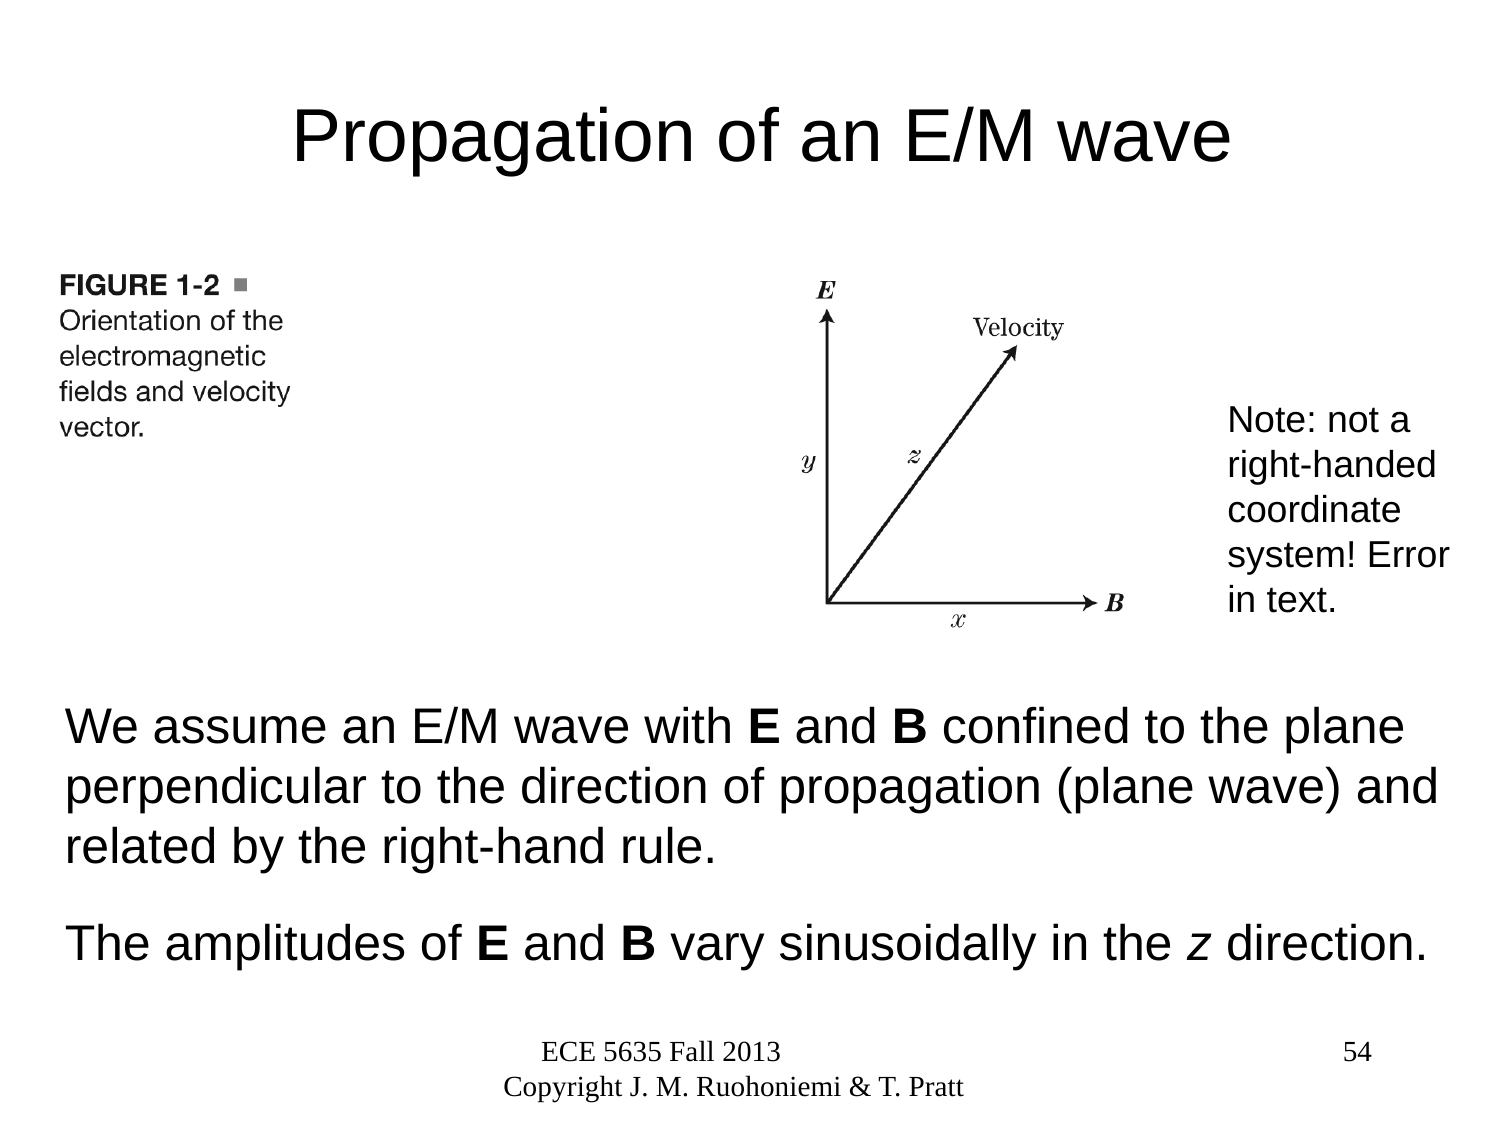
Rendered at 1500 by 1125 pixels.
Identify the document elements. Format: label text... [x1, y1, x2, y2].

slide_number 54 [1074, 1024, 1388, 1101]
footer ECE 5635 Fall 2013 Copyright J. M. Ruohoniemi & T. Pratt [487, 1024, 988, 1101]
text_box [37, 237, 1191, 656]
text_box We assume an E/M wave with E and B confined to the plane perpendicular to the direction of propagation (plane wave) and related by the right-hand rule. The amplitudes of E and B vary sinusoidally in the z direction. [49, 685, 1463, 978]
text_box Note: not a right-handed coordinate system! Error in text. [1212, 387, 1475, 628]
title Propagation of an E/M wave [124, 37, 1401, 226]
